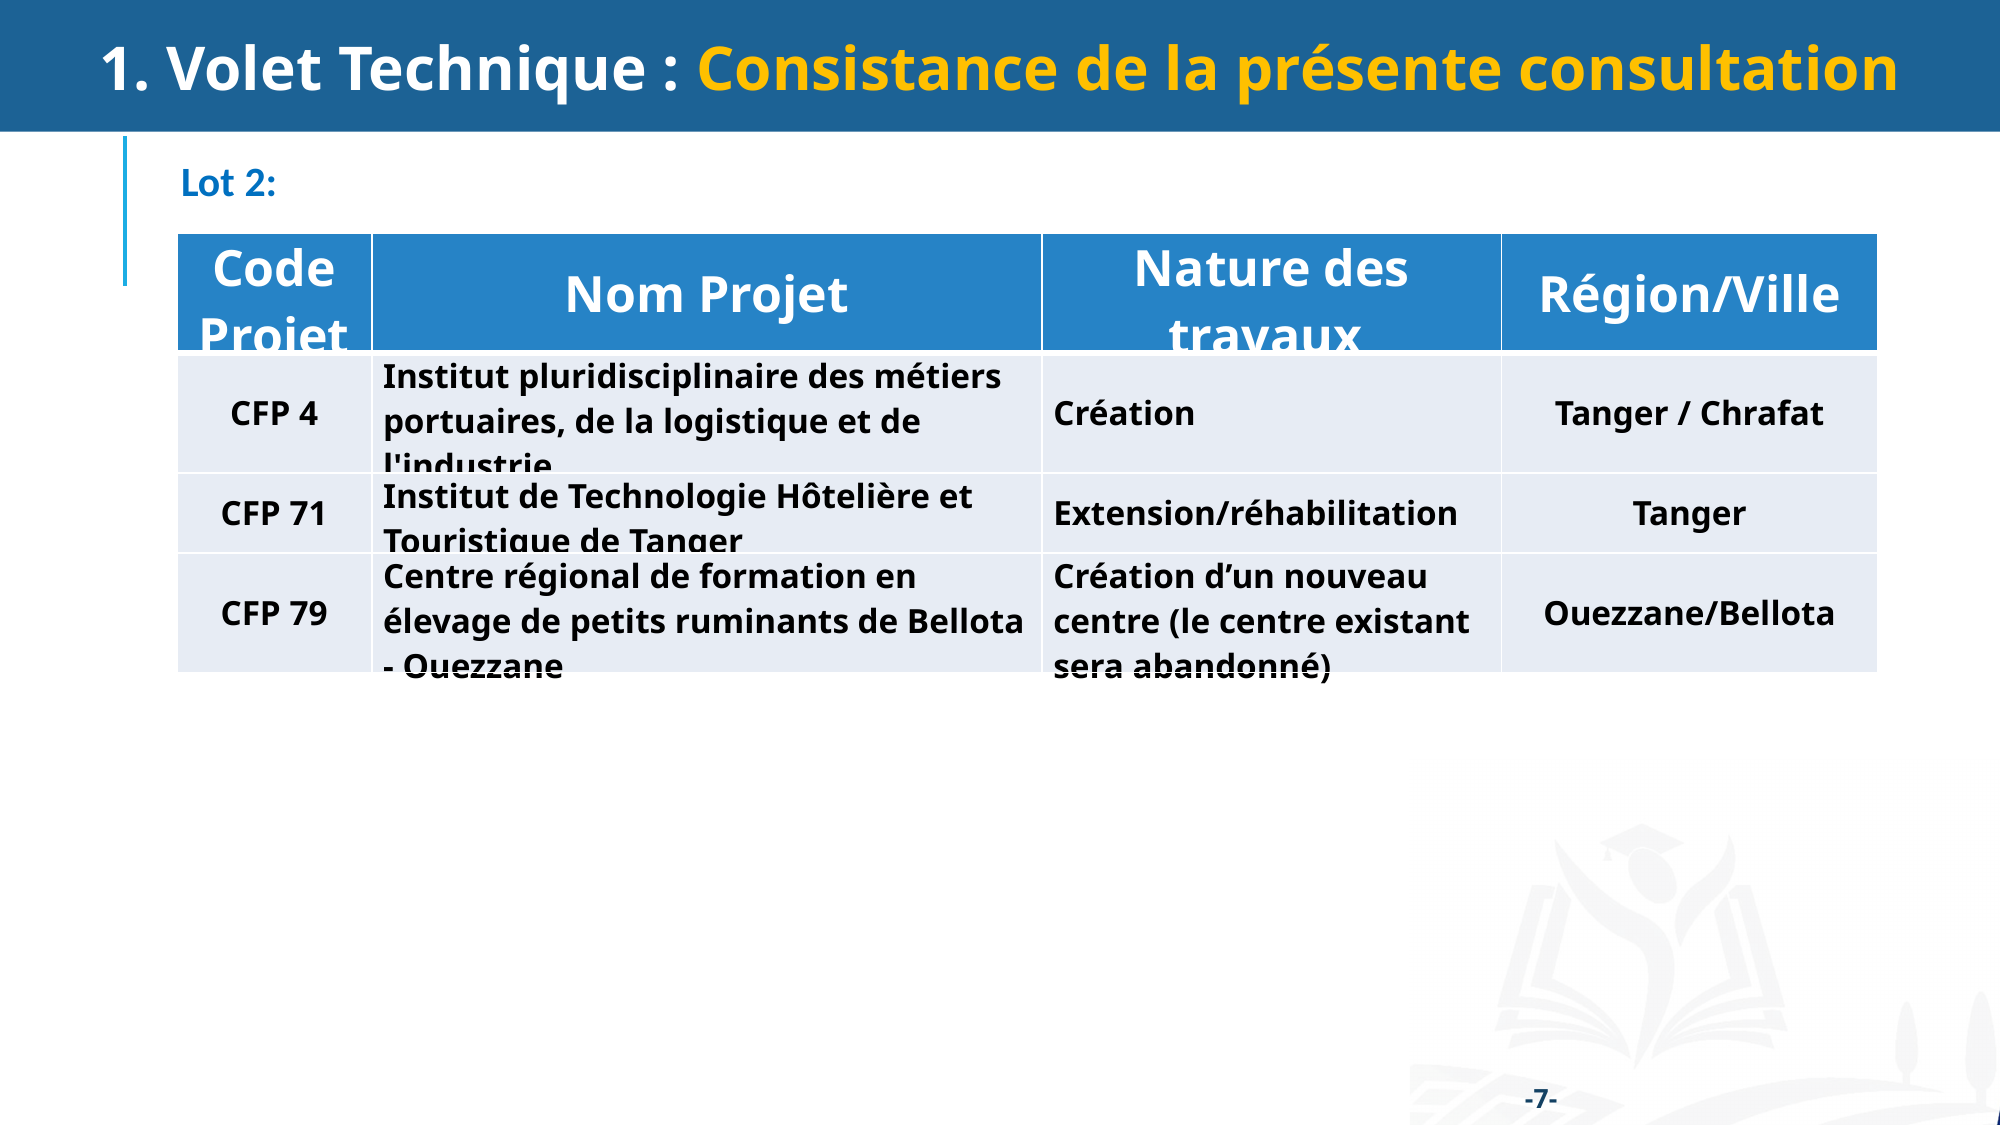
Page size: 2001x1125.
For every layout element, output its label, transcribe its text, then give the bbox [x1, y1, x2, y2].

text_box 1. Volet Technique : Consistance de la présente consultation [0, 0, 2000, 133]
table_header Nature des travaux [1043, 234, 1501, 350]
table_header Code Projet [178, 234, 371, 350]
table_cell Tanger / Chrafat [1502, 356, 1877, 472]
table_cell CFP 71 [178, 474, 371, 552]
table_cell CFP 79 [178, 554, 371, 672]
table_cell Création d’un nouveau centre (le centre existant sera abandonné) [1043, 554, 1501, 672]
table_cell Centre régional de formation en élevage de petits ruminants de Bellota - Ouezzane [373, 554, 1041, 672]
table_cell Ouezzane/Bellota [1502, 554, 1877, 672]
picture [1409, 759, 2000, 1125]
table_cell Institut de Technologie Hôtelière et Touristique de Tanger [373, 474, 1041, 552]
table_cell Création [1043, 356, 1501, 472]
table_cell Extension/réhabilitation [1043, 474, 1501, 552]
table_header Nom Projet [373, 234, 1041, 350]
table_cell Tanger [1502, 474, 1877, 552]
table_header Région/Ville [1502, 234, 1877, 350]
table_cell CFP 4 [178, 356, 371, 472]
text_box Lot 2: [166, 147, 1167, 213]
table_cell Institut pluridisciplinaire des métiers portuaires, de la logistique et de l'industrie [373, 356, 1041, 472]
